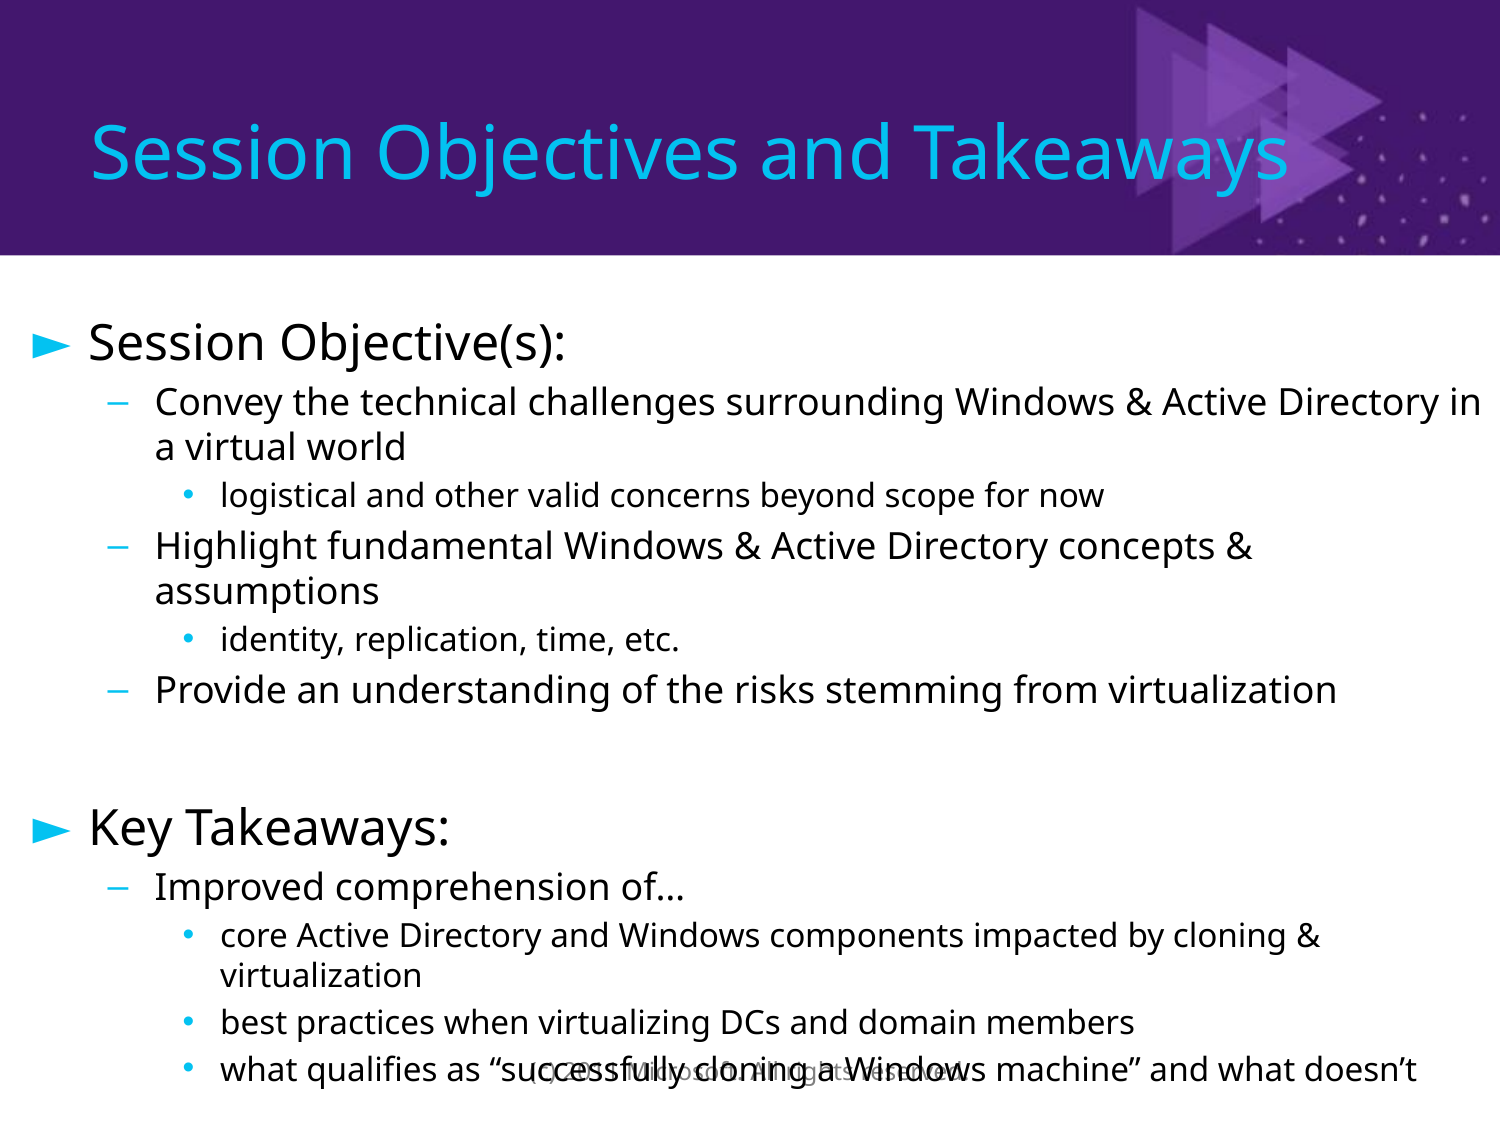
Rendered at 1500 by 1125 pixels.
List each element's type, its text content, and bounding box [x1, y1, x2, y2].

list Session Objective(s): Convey the technical challenges surrounding Windows & Active Directory in a virtual world logistical and other valid concerns beyond scope for now Highlight fundamental Windows & Active Directory concepts & assumptions identity, replication, time, etc. Provide an understanding of the risks stemming from virtualization Key Takeaways: Improved comprehension of… core Active Directory and Windows components impacted by cloning & virtualization best practices when virtualizing DCs and domain members what qualifies as “successfully cloning a Windows machine” and what doesn’t [17, 302, 1500, 935]
title Session Objectives and Takeaways [75, 56, 1425, 244]
picture [0, 0, 1500, 255]
footer (c) 2011 Microsoft. All rights reserved. [512, 1042, 988, 1103]
